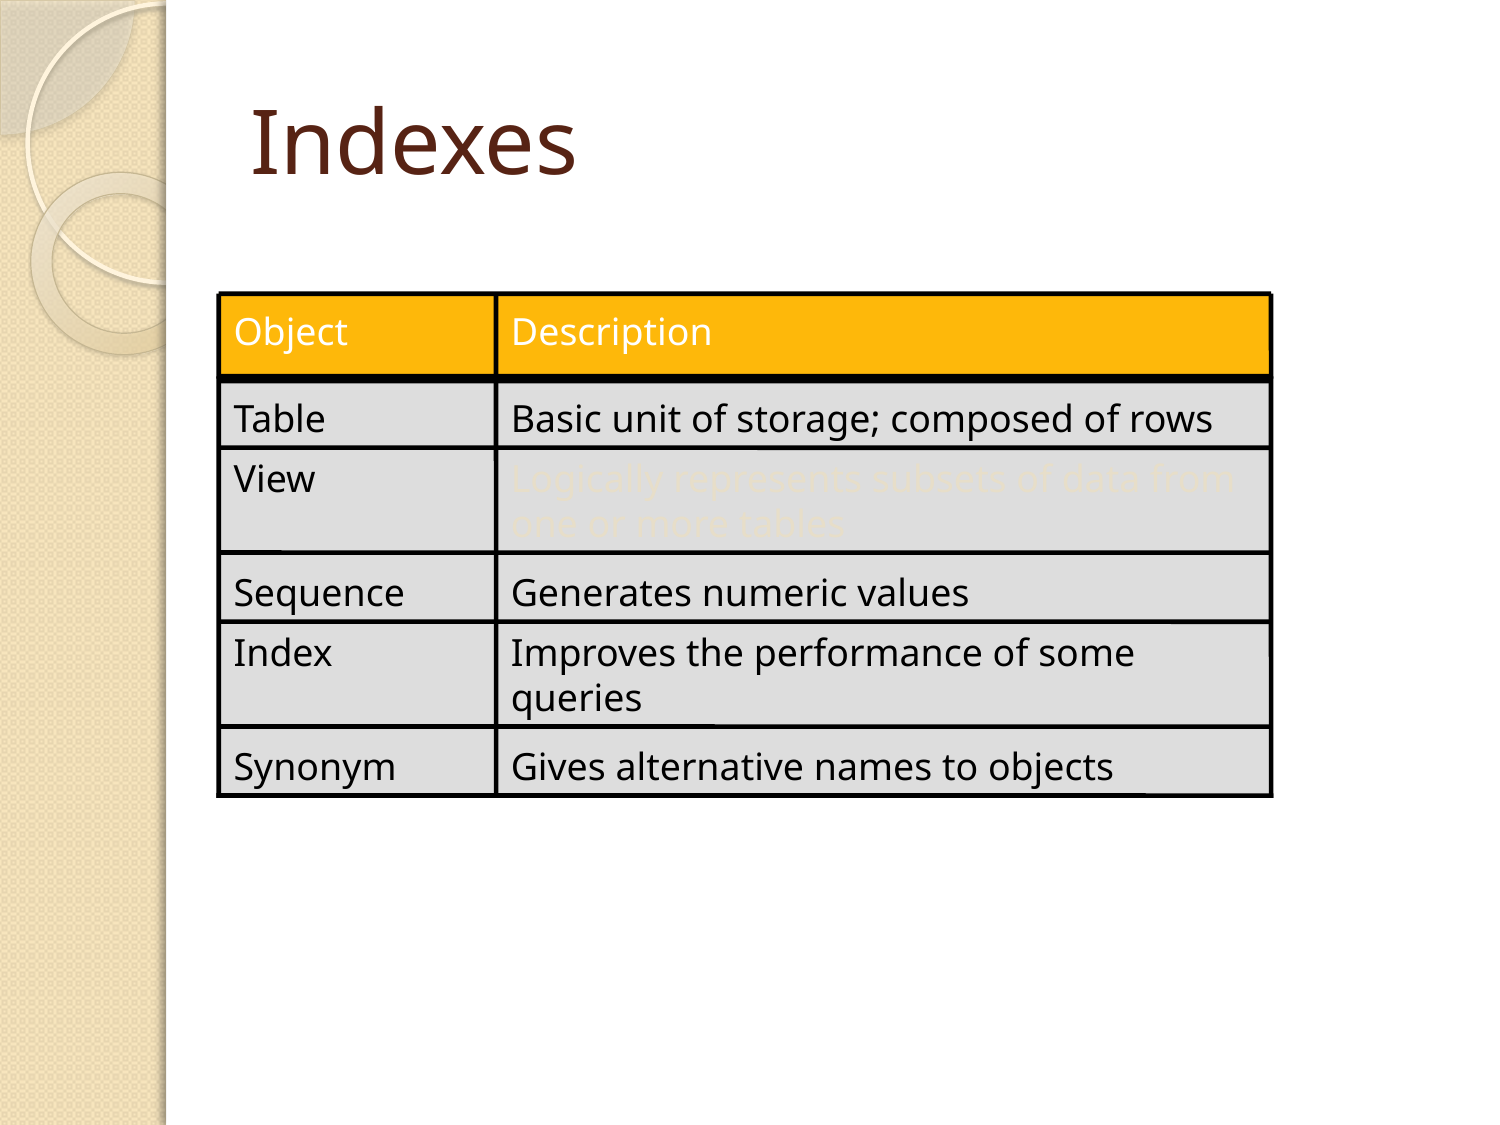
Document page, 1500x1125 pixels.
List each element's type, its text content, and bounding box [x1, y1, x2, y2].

text_box Generates numeric values [497, 553, 1271, 621]
title Indexes [235, 45, 1466, 233]
text_box Sequence [219, 553, 496, 621]
text_box Logically represents subsets of data from one or more tables [497, 448, 1271, 552]
text_box Synonym [219, 727, 496, 795]
text_box Basic unit of storage; composed of rows [497, 379, 1271, 447]
text_box Description [497, 294, 1271, 378]
text_box Table [219, 379, 496, 447]
text_box Gives alternative names to objects [497, 727, 1271, 795]
text_box Index [219, 622, 496, 726]
text_box Improves the performance of some queries [497, 622, 1271, 726]
text_box Object [219, 294, 496, 378]
text_box View [219, 448, 496, 552]
